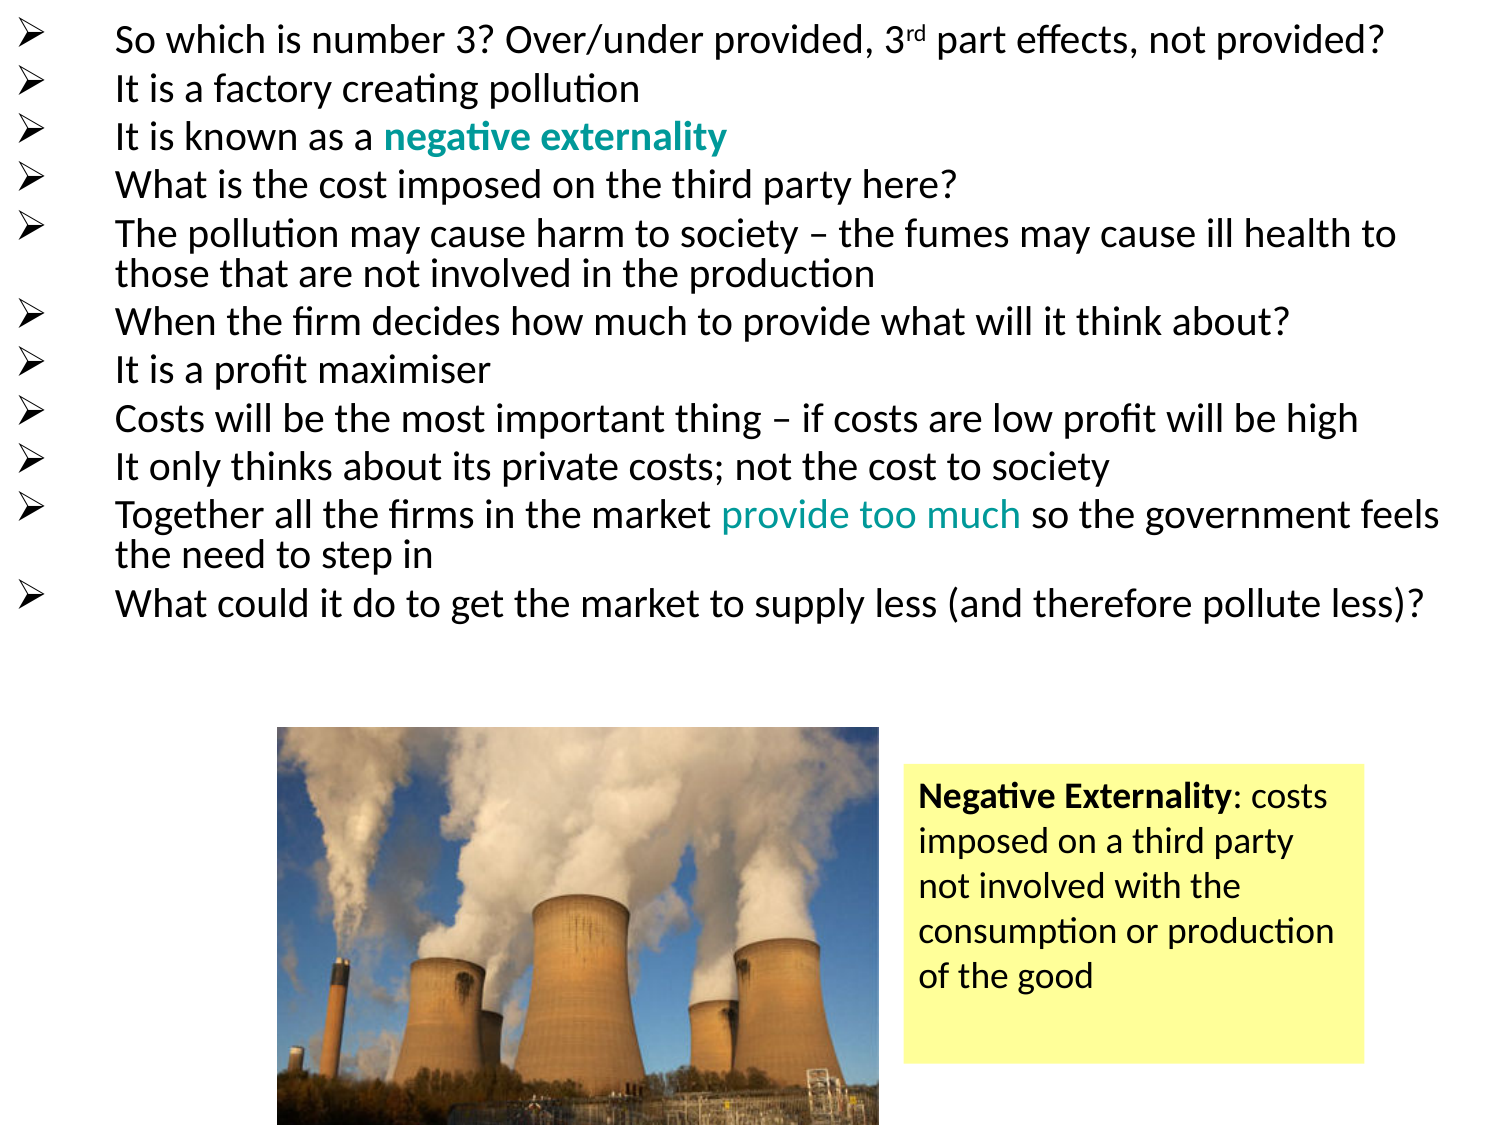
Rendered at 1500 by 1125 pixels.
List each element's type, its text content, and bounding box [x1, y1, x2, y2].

text_box Negative Externality: costs imposed on a third party not involved with the consumption or production of the good [903, 763, 1365, 1064]
picture [277, 727, 879, 1125]
list So which is number 3? Over/under provided, 3rd part effects, not provided? It is a factory creating pollution It is known as a negative externality What is the cost imposed on the third party here? The pollution may cause harm to society – the fumes may cause ill health to those that are not involved in the production When the firm decides how much to provide what will it think about? It is a profit maximiser Costs will be the most important thing – if costs are low profit will be high It only thinks about its private costs; not the cost to society Together all the firms in the market provide too much so the government feels the need to step in What could it do to get the market to supply less (and therefore pollute less)? [0, 14, 1459, 637]
